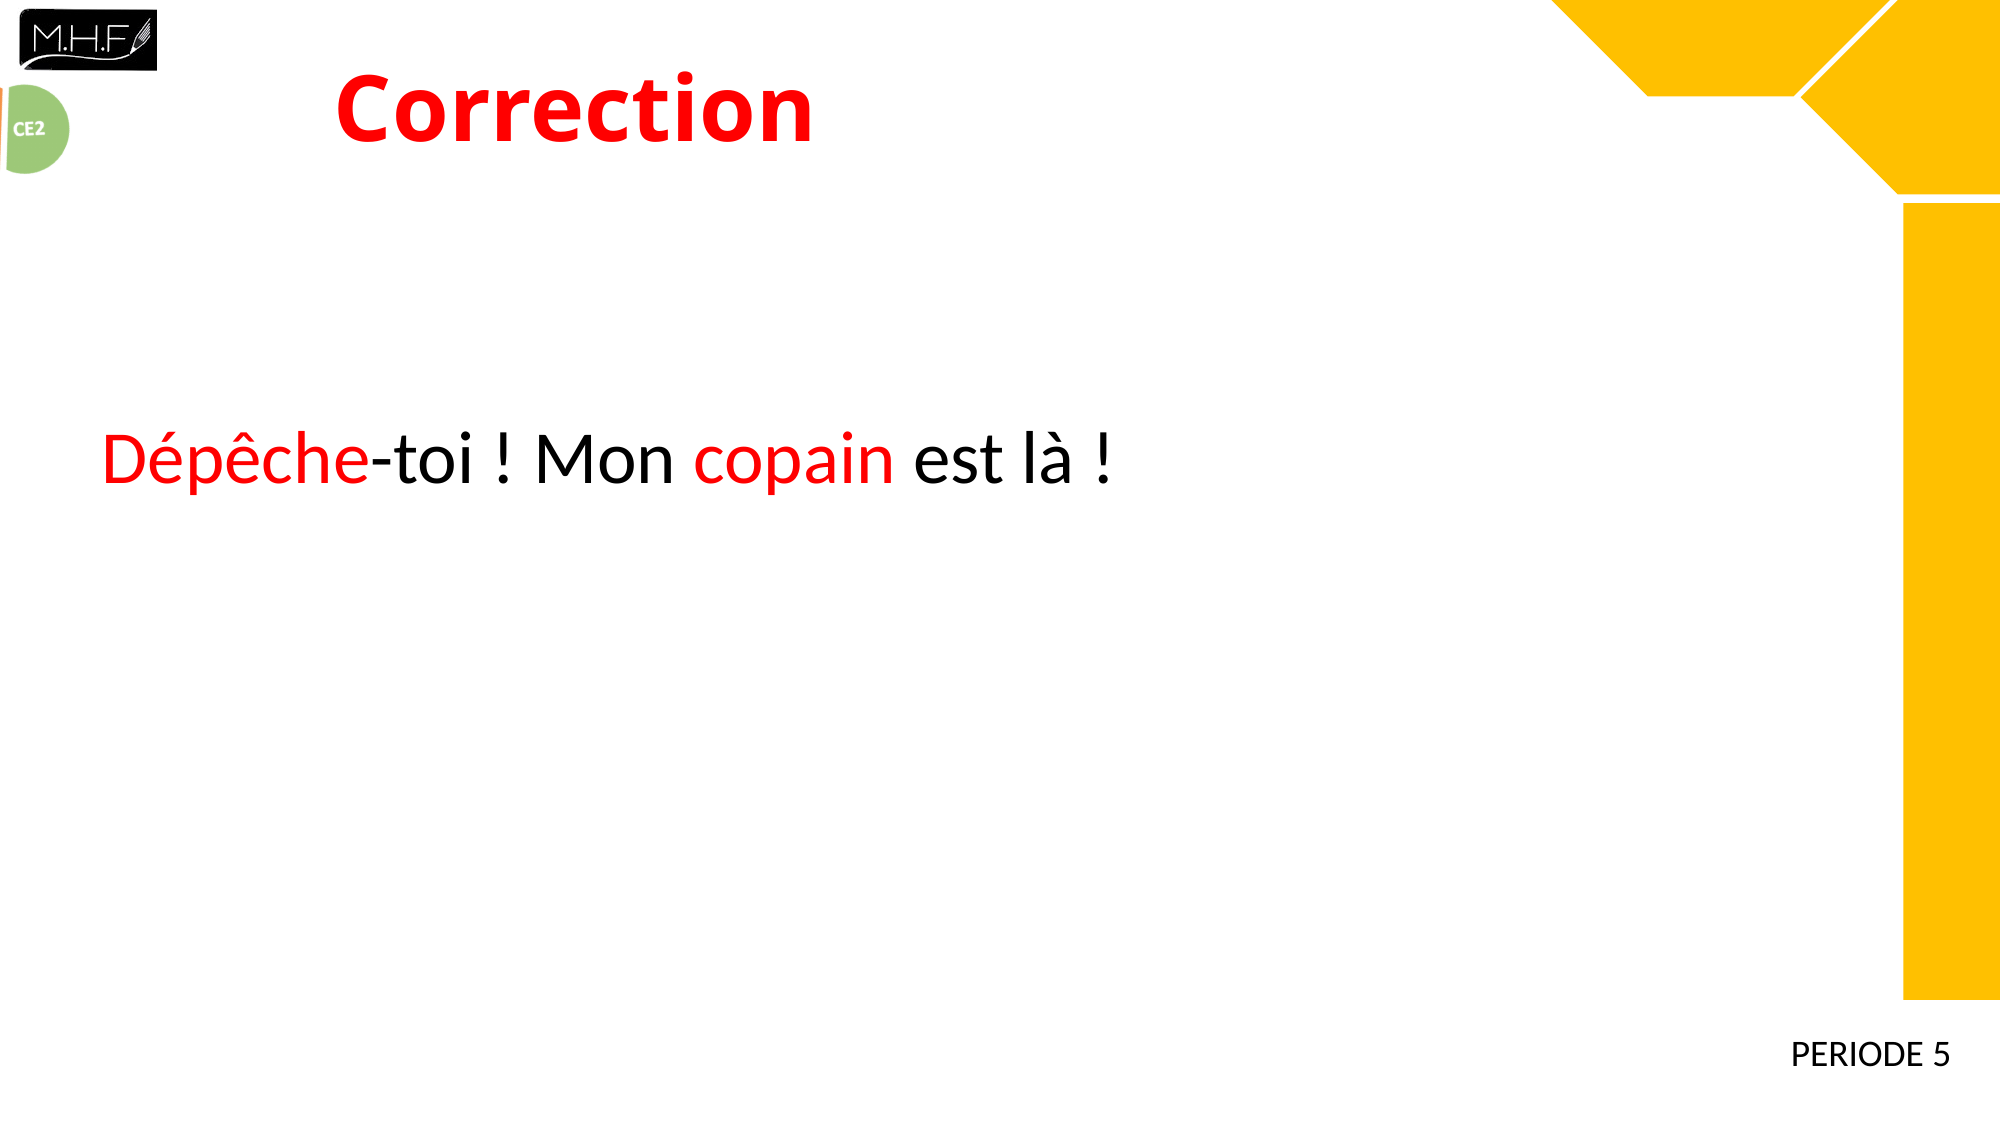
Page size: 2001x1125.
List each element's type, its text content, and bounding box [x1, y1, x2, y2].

text_box [1549, 0, 1892, 98]
title Correction [318, 3, 1865, 221]
text_box [1902, 202, 2000, 1001]
text_box [1799, 0, 2000, 196]
picture [0, 7, 157, 212]
list Dépêche-toi ! Mon copain est là ! [86, 300, 1748, 1015]
text_box PERIODE 5 [1362, 1021, 1967, 1125]
